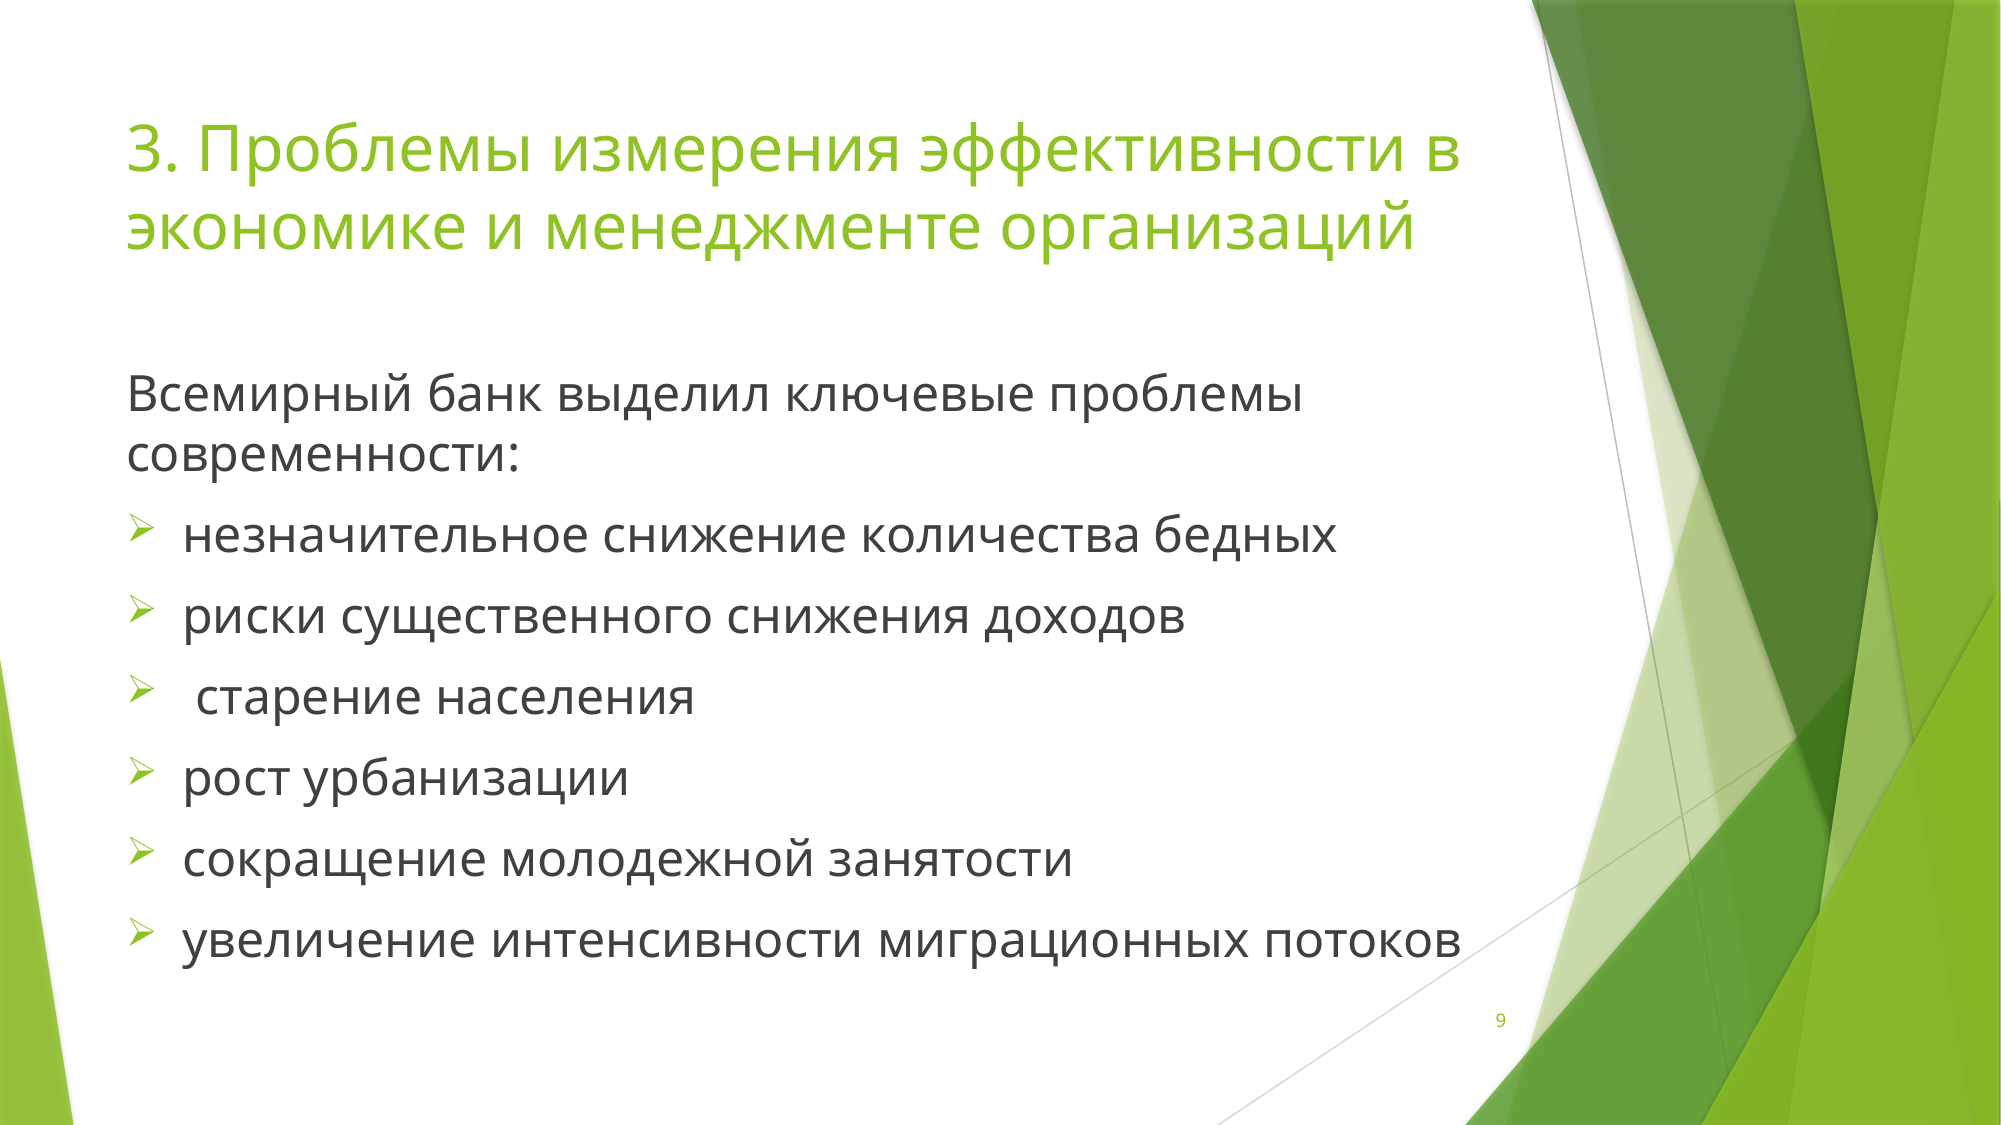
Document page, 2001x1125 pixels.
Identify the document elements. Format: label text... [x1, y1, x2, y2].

list Всемирный банк выделил ключевые проблемы современности: незначительное снижение количества бедных риски существенного снижения доходов старение населения рост урбанизации сокращение молодежной занятости увеличение интенсивности миграционных потоков [111, 354, 1522, 992]
slide_number 9 [1409, 991, 1522, 1051]
title 3. Проблемы измерения эффективности в экономике и менеджменте организаций [111, 99, 1522, 317]
